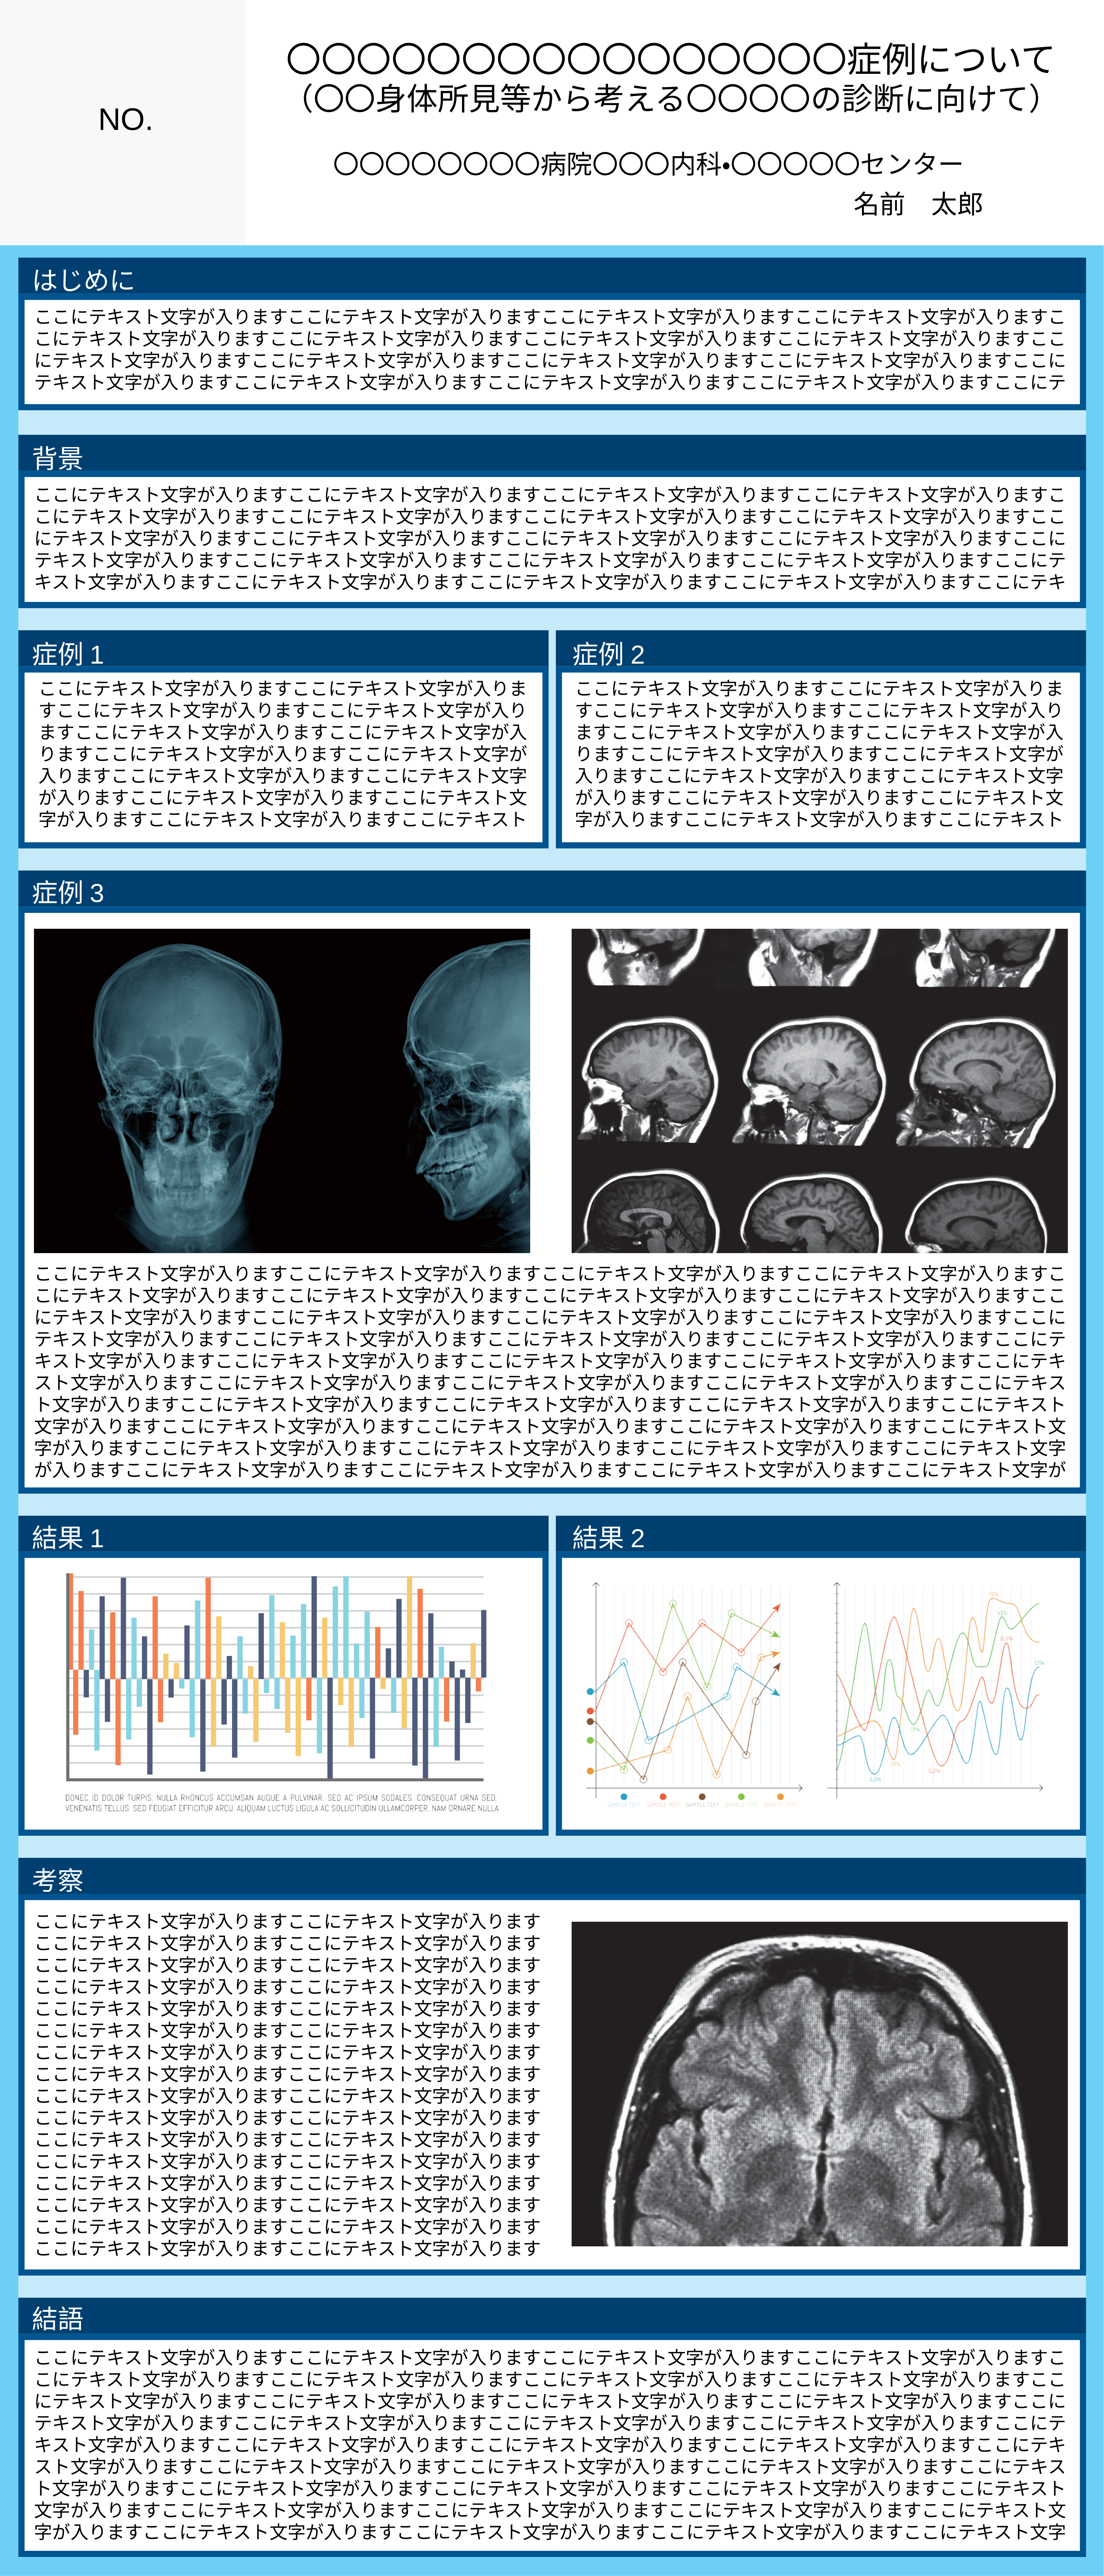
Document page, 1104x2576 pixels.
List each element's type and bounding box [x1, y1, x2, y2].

text_box [0, 0, 1104, 2576]
